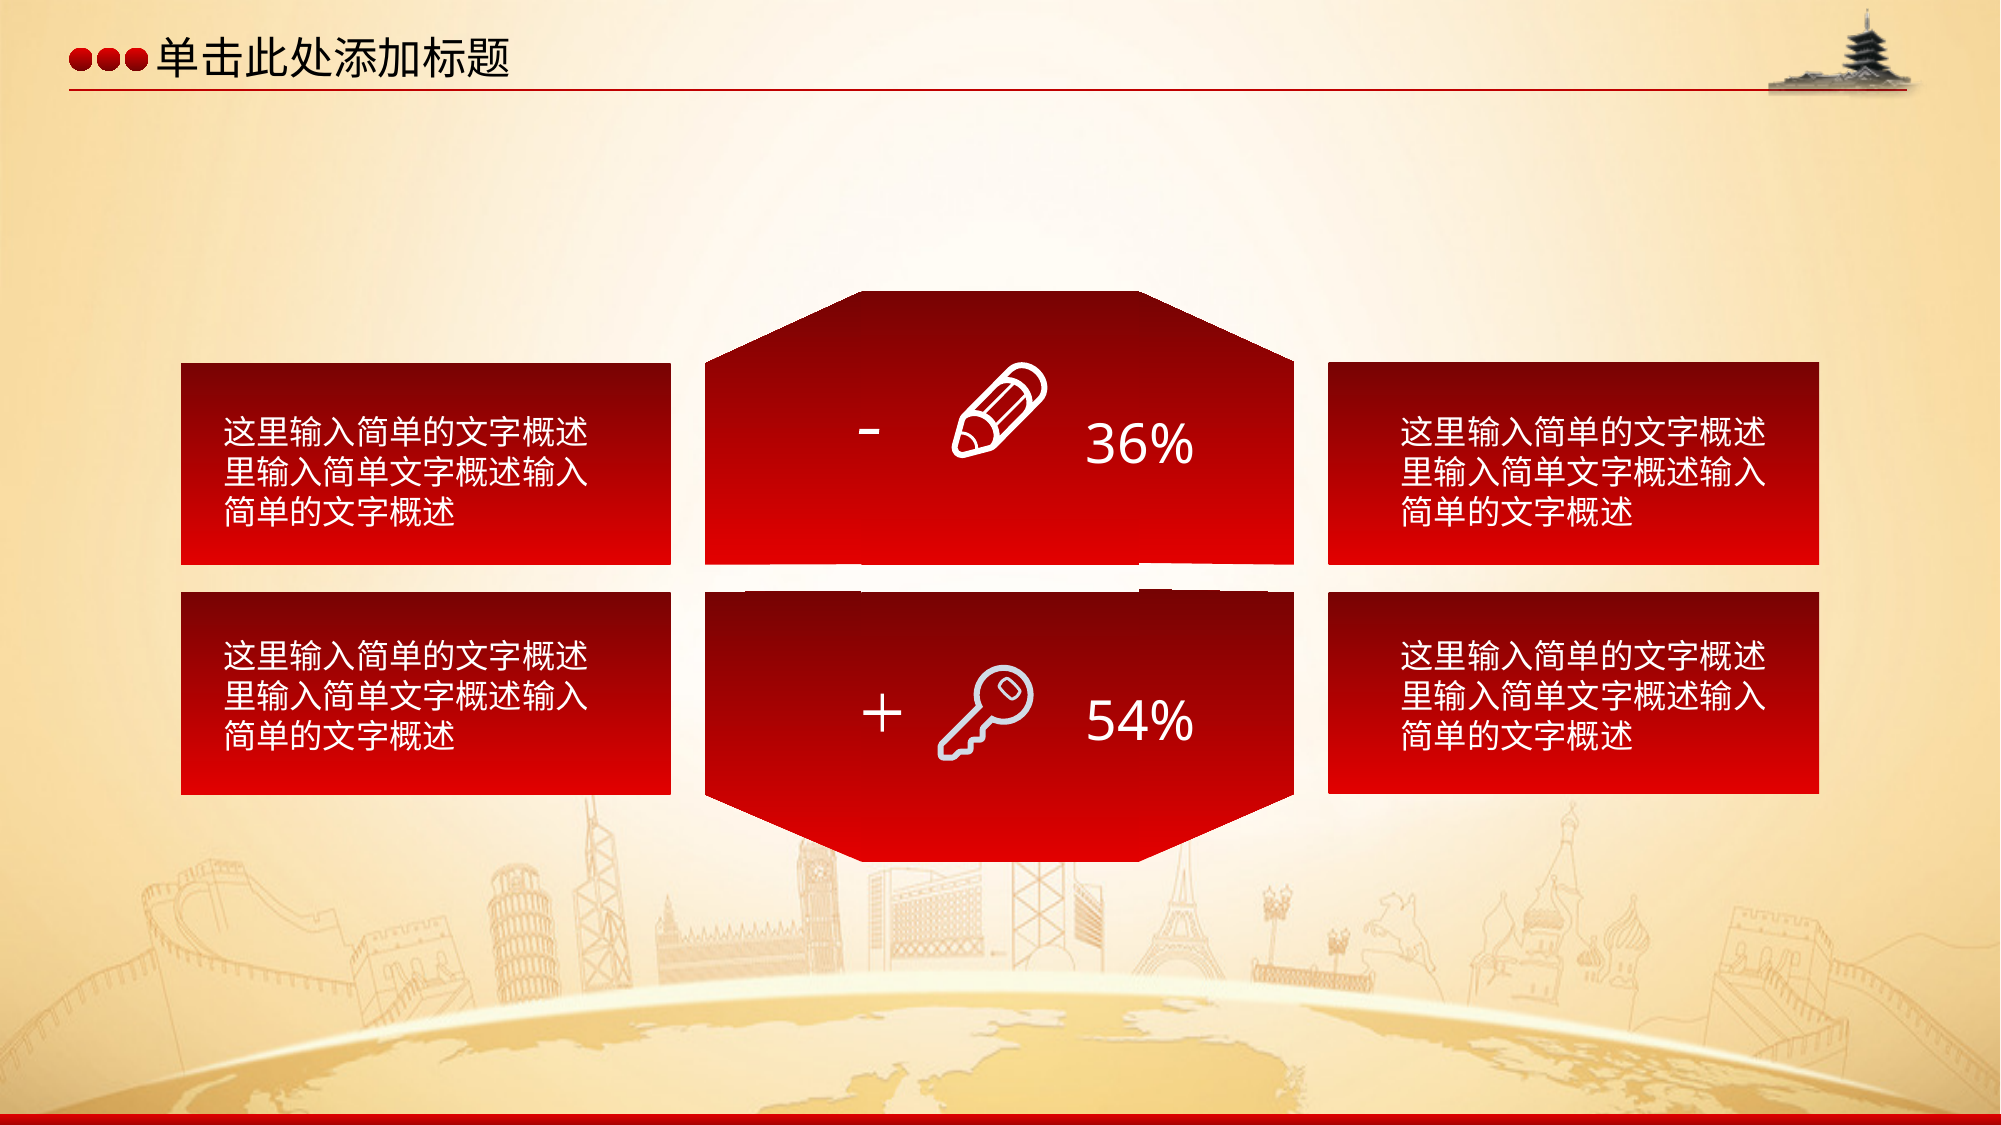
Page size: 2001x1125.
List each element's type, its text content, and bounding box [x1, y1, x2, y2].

text_box [181, 363, 671, 565]
text_box 这里输入简单的文字概述里输入简单文字概述输入简单的文字概述 [1386, 403, 1787, 539]
text_box 这里输入简单的文字概述里输入简单文字概述输入简单的文字概述 [1386, 628, 1787, 763]
text_box 这里输入简单的文字概述里输入简单文字概述输入简单的文字概述 [208, 628, 610, 763]
text_box 单击此处添加标题 [155, 30, 512, 84]
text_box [705, 589, 1295, 862]
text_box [937, 664, 1034, 761]
text_box [181, 592, 671, 795]
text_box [705, 291, 1295, 565]
text_box [1328, 362, 1820, 565]
text_box [1328, 592, 1820, 794]
picture [0, 0, 2001, 1125]
text_box [96, 46, 122, 72]
text_box [0, 1114, 2000, 1125]
text_box [123, 46, 150, 72]
text_box 这里输入简单的文字概述里输入简单文字概述输入简单的文字概述 [208, 403, 610, 539]
text_box [68, 46, 94, 72]
